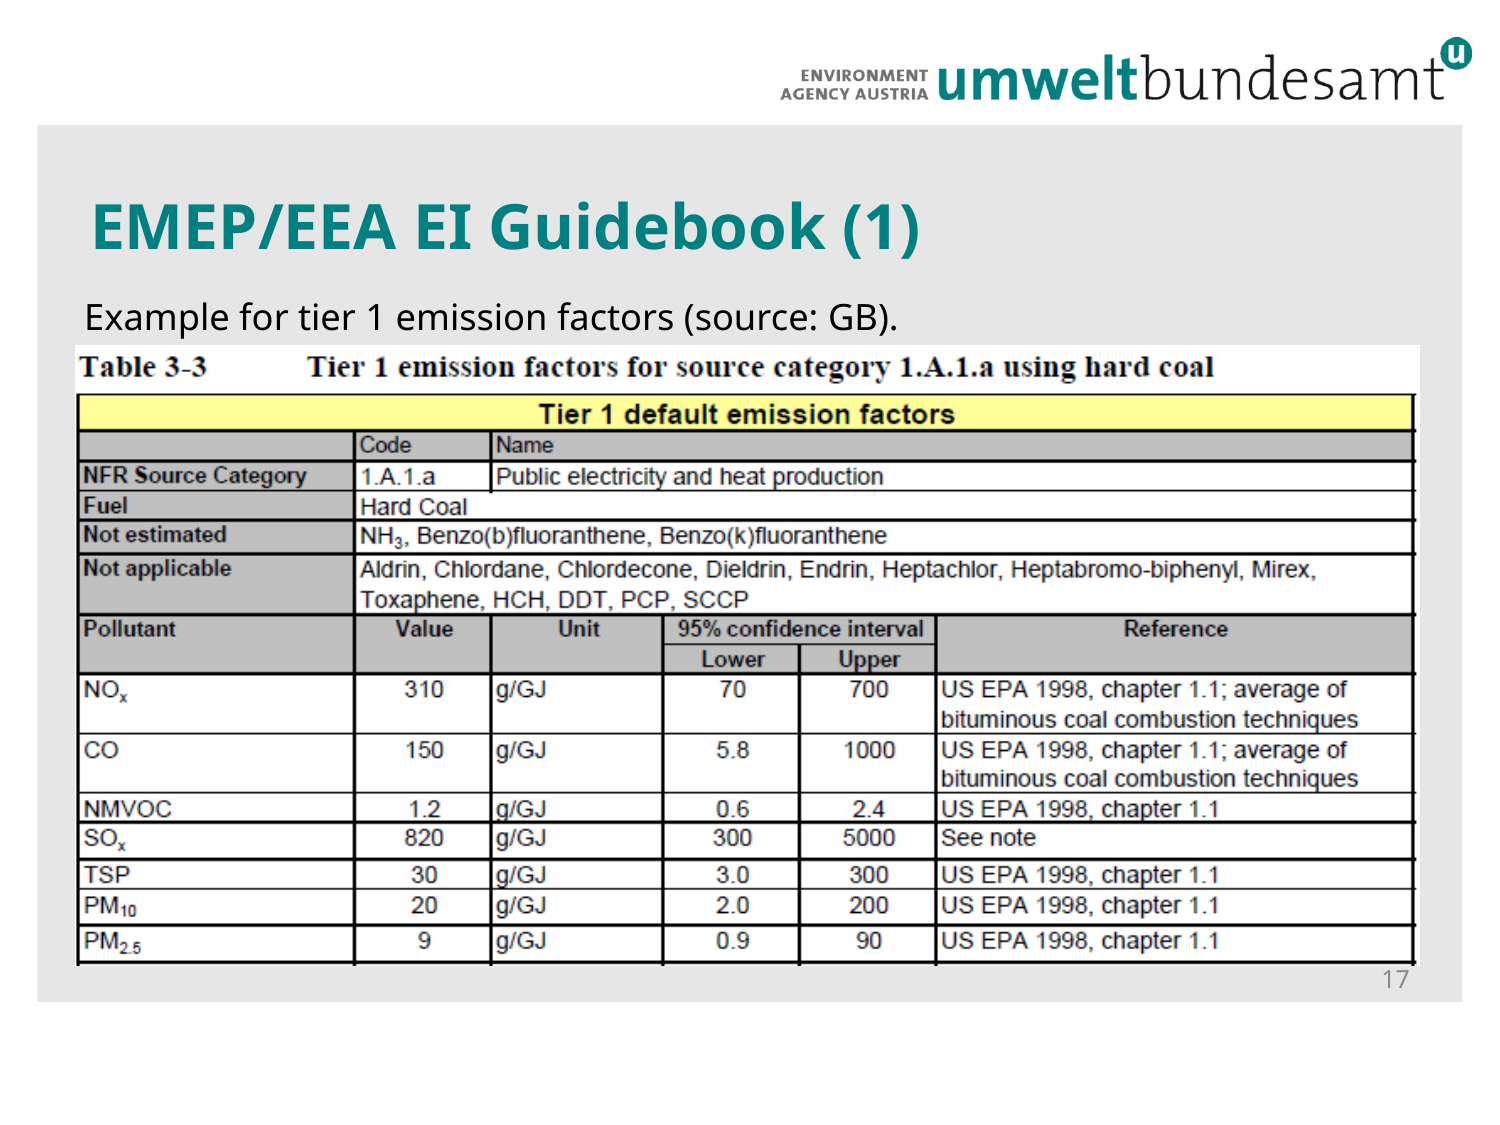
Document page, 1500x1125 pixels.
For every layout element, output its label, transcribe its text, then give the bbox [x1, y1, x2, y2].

slide_number 17 [1074, 960, 1425, 1002]
picture [780, 37, 1472, 100]
list Example for tier 1 emission factors (source: GB). [69, 282, 1420, 346]
title EMEP/EEA EI Guidebook (1) [75, 171, 1425, 279]
picture [74, 345, 1420, 966]
